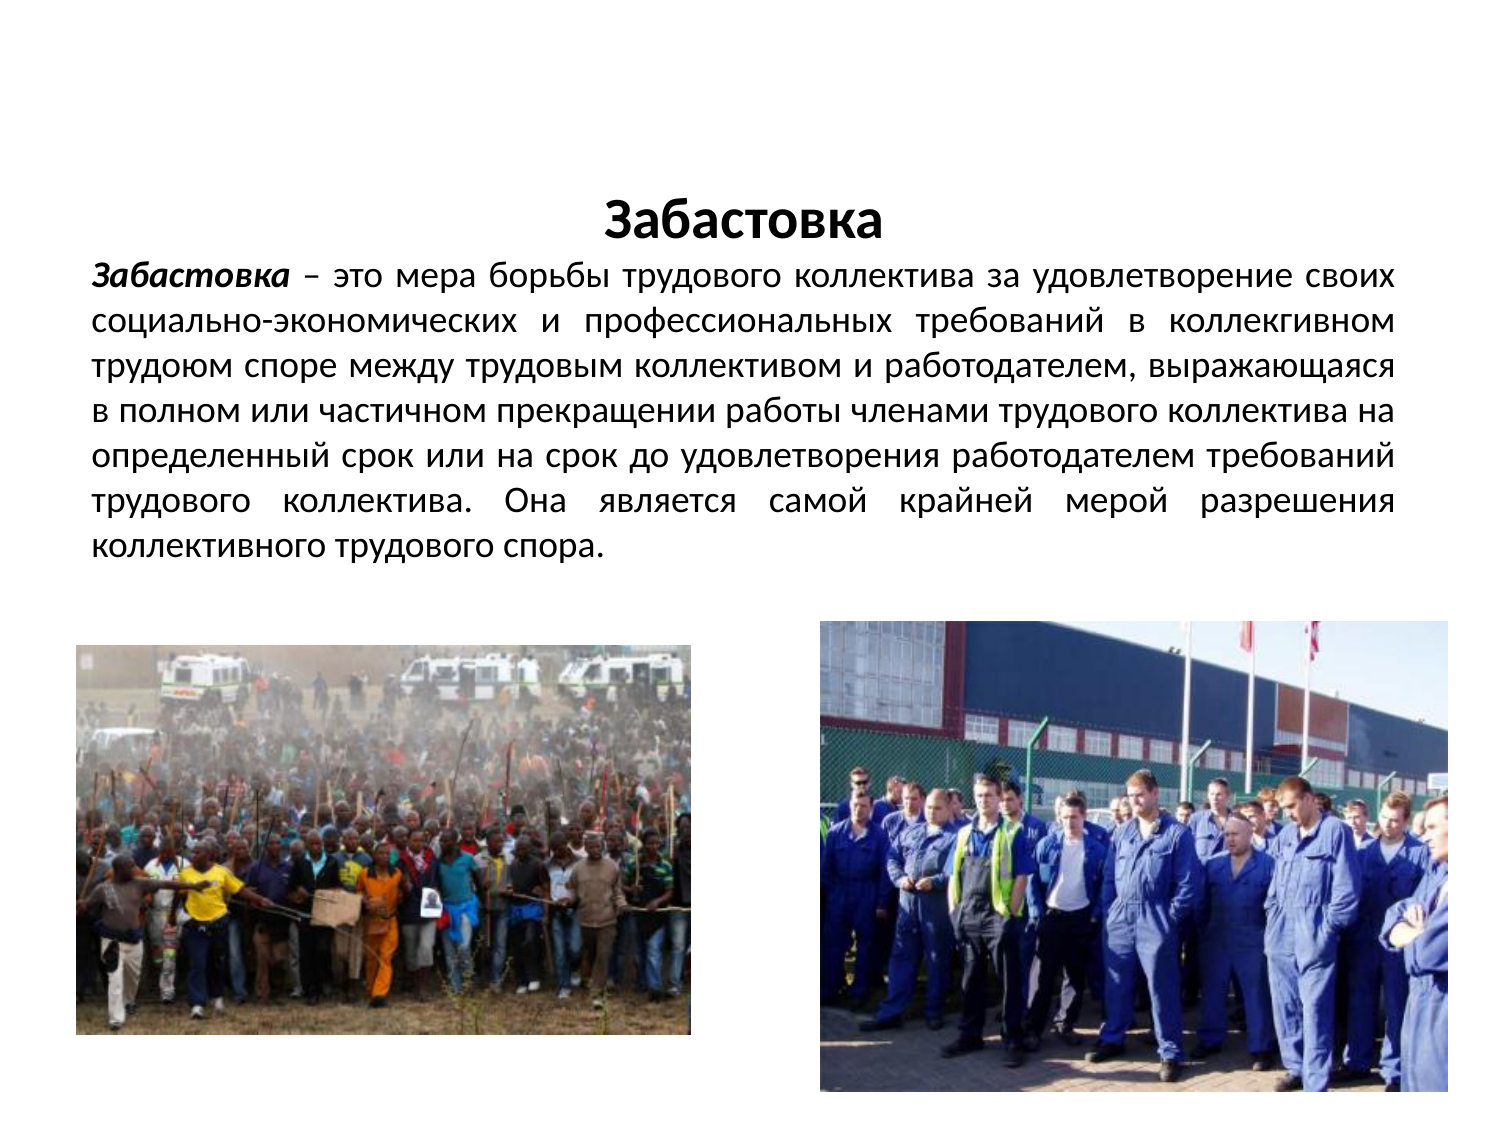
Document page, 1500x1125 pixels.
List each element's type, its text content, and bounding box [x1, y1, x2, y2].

picture [76, 644, 691, 1036]
picture [820, 621, 1448, 1092]
text_box Забастовка Забастовка – это мера борьбы трудового коллектива за удовлетворение своих социально-экономических и профессиональных требований в коллекгивном трудоюм споре между трудовым коллективом и работодателем, выражающаяся в полном или частичном прекращении работы членами трудового коллектива на определенный срок или на срок до удовлетворения работодателем требований трудового коллектива. Она является самой крайней мерой разрешения коллективного трудового спора. [76, 172, 1412, 573]
